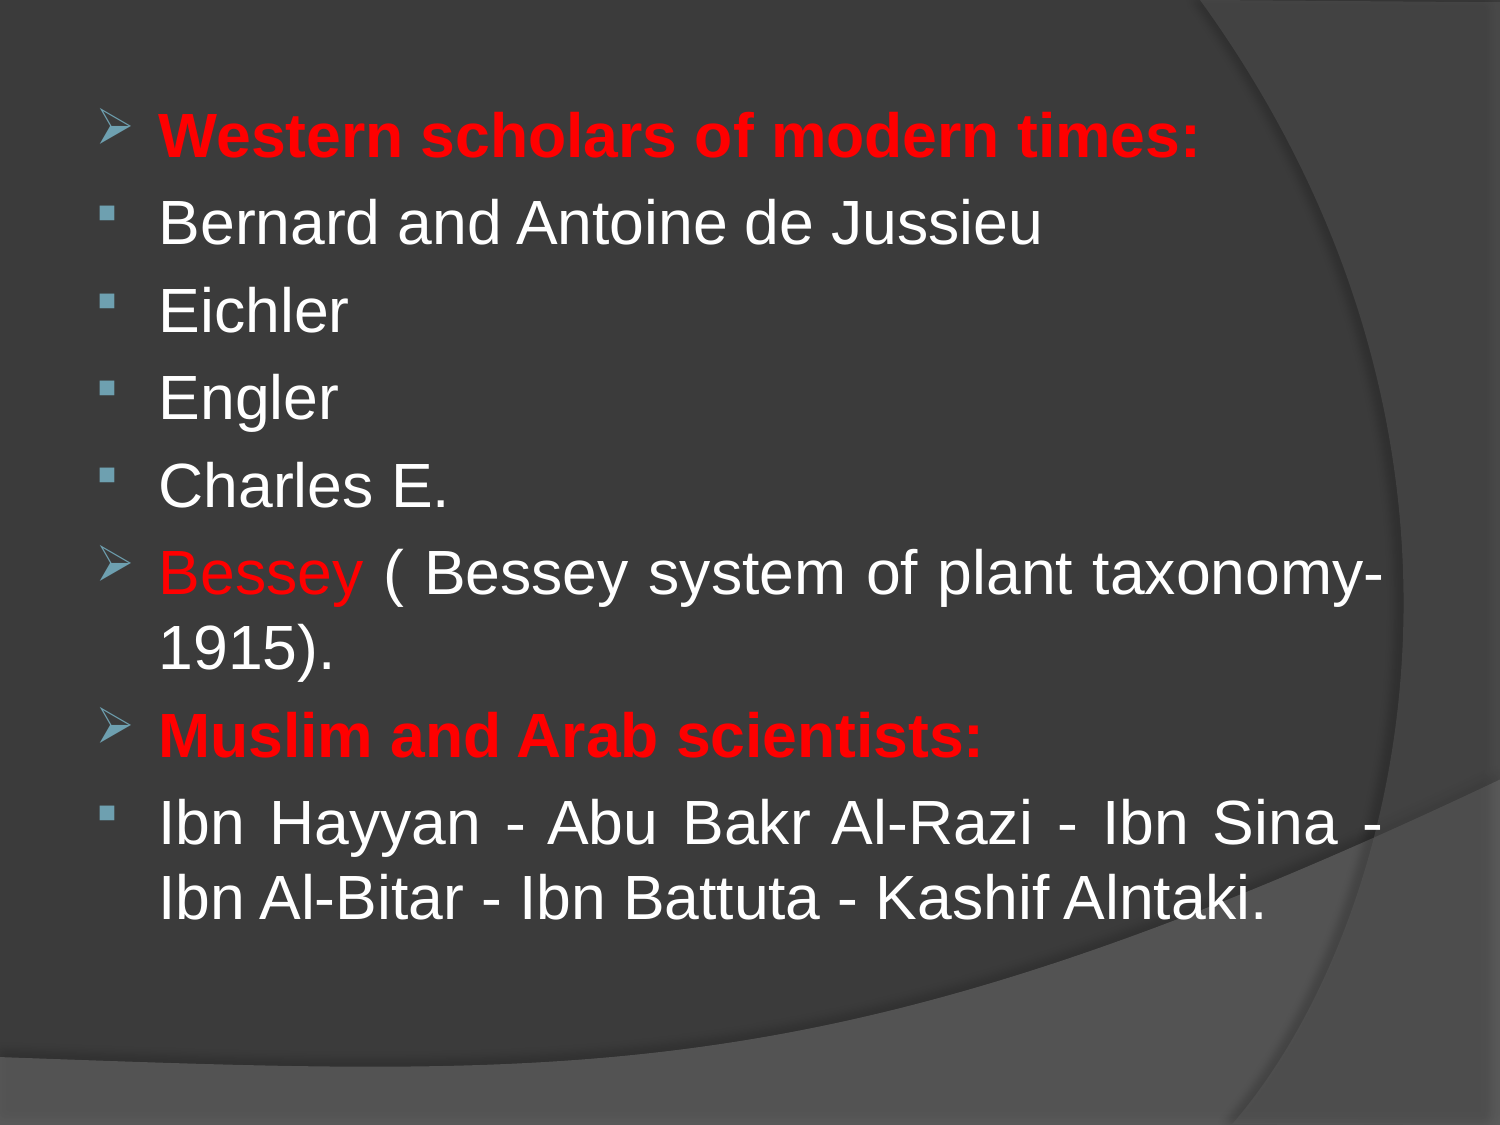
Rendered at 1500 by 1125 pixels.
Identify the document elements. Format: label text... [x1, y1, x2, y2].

list Western scholars of modern times: Bernard and Antoine de Jussieu Eichler Engler Charles E. Bessey ( Bessey system of plant taxonomy-1915). Muslim and Arab scientists: Ibn Hayyan - Abu Bakr Al-Razi - Ibn Sina - Ibn Al-Bitar - Ibn Battuta - Kashif Alntaki. [75, 87, 1400, 1005]
